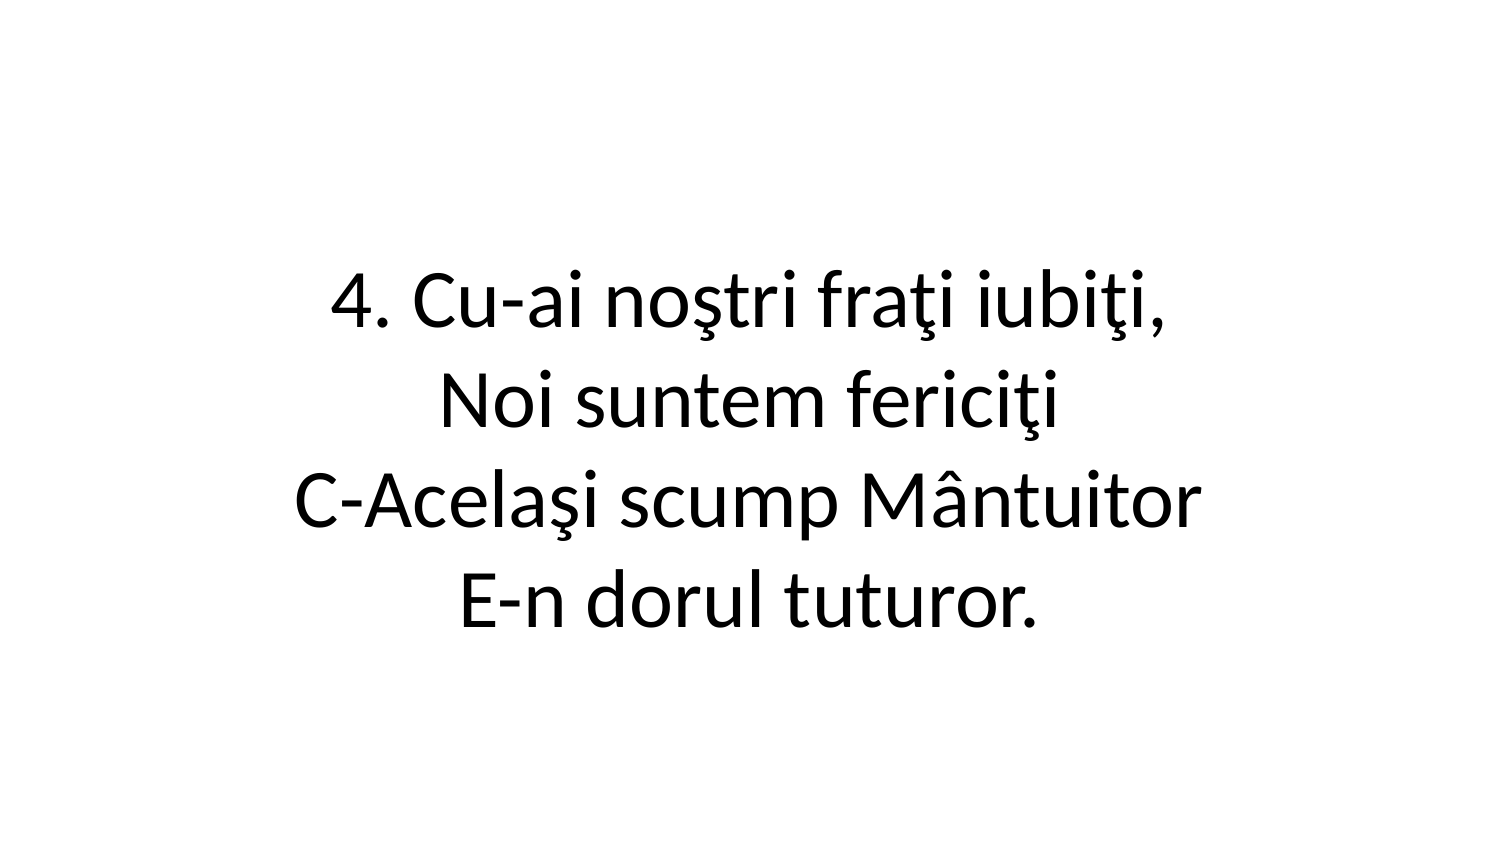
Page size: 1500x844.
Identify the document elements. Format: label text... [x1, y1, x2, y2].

text_box 4. Cu-ai noştri fraţi iubiţi, Noi suntem fericiţi C-Acelaşi scump Mântuitor E-n dorul tuturor. [280, 192, 1220, 652]
